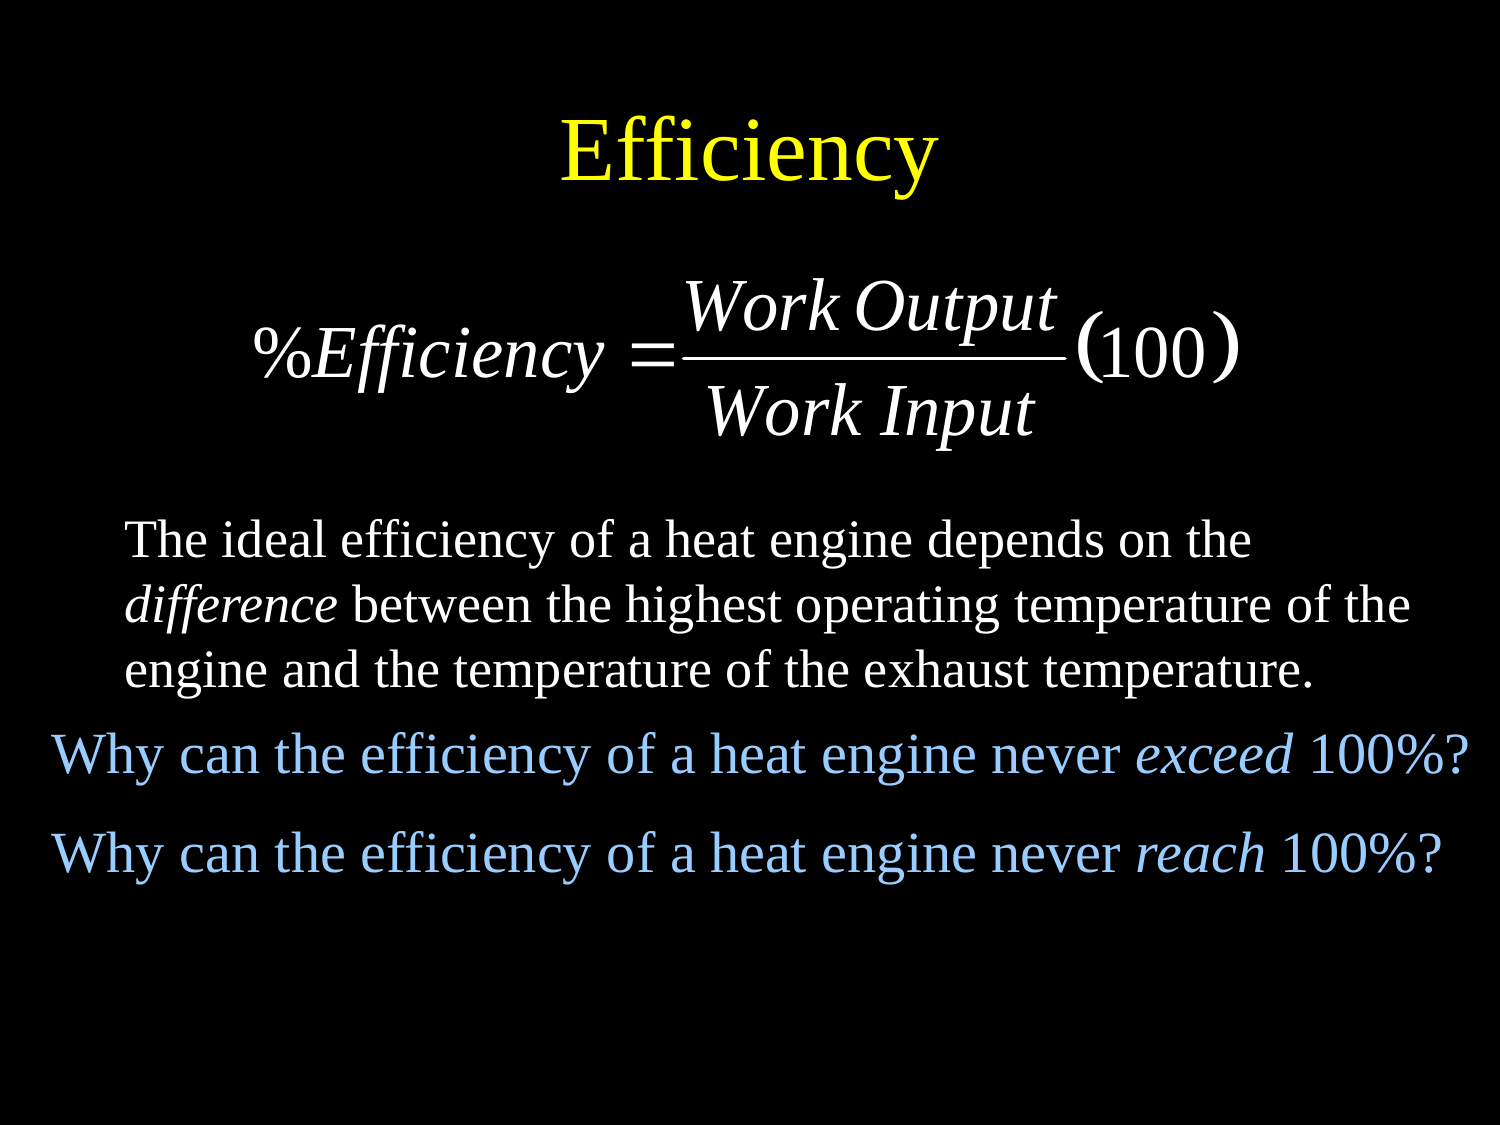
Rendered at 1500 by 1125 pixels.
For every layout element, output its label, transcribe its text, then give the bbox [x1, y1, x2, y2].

text_box Why can the efficiency of a heat engine never exceed 100%? Why can the efficiency of a heat engine never reach 100%? [36, 707, 1500, 892]
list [242, 258, 1244, 467]
title Efficiency [112, 50, 1388, 238]
text_box The ideal efficiency of a heat engine depends on the difference between the highest operating temperature of the engine and the temperature of the exhaust temperature. [109, 495, 1437, 706]
